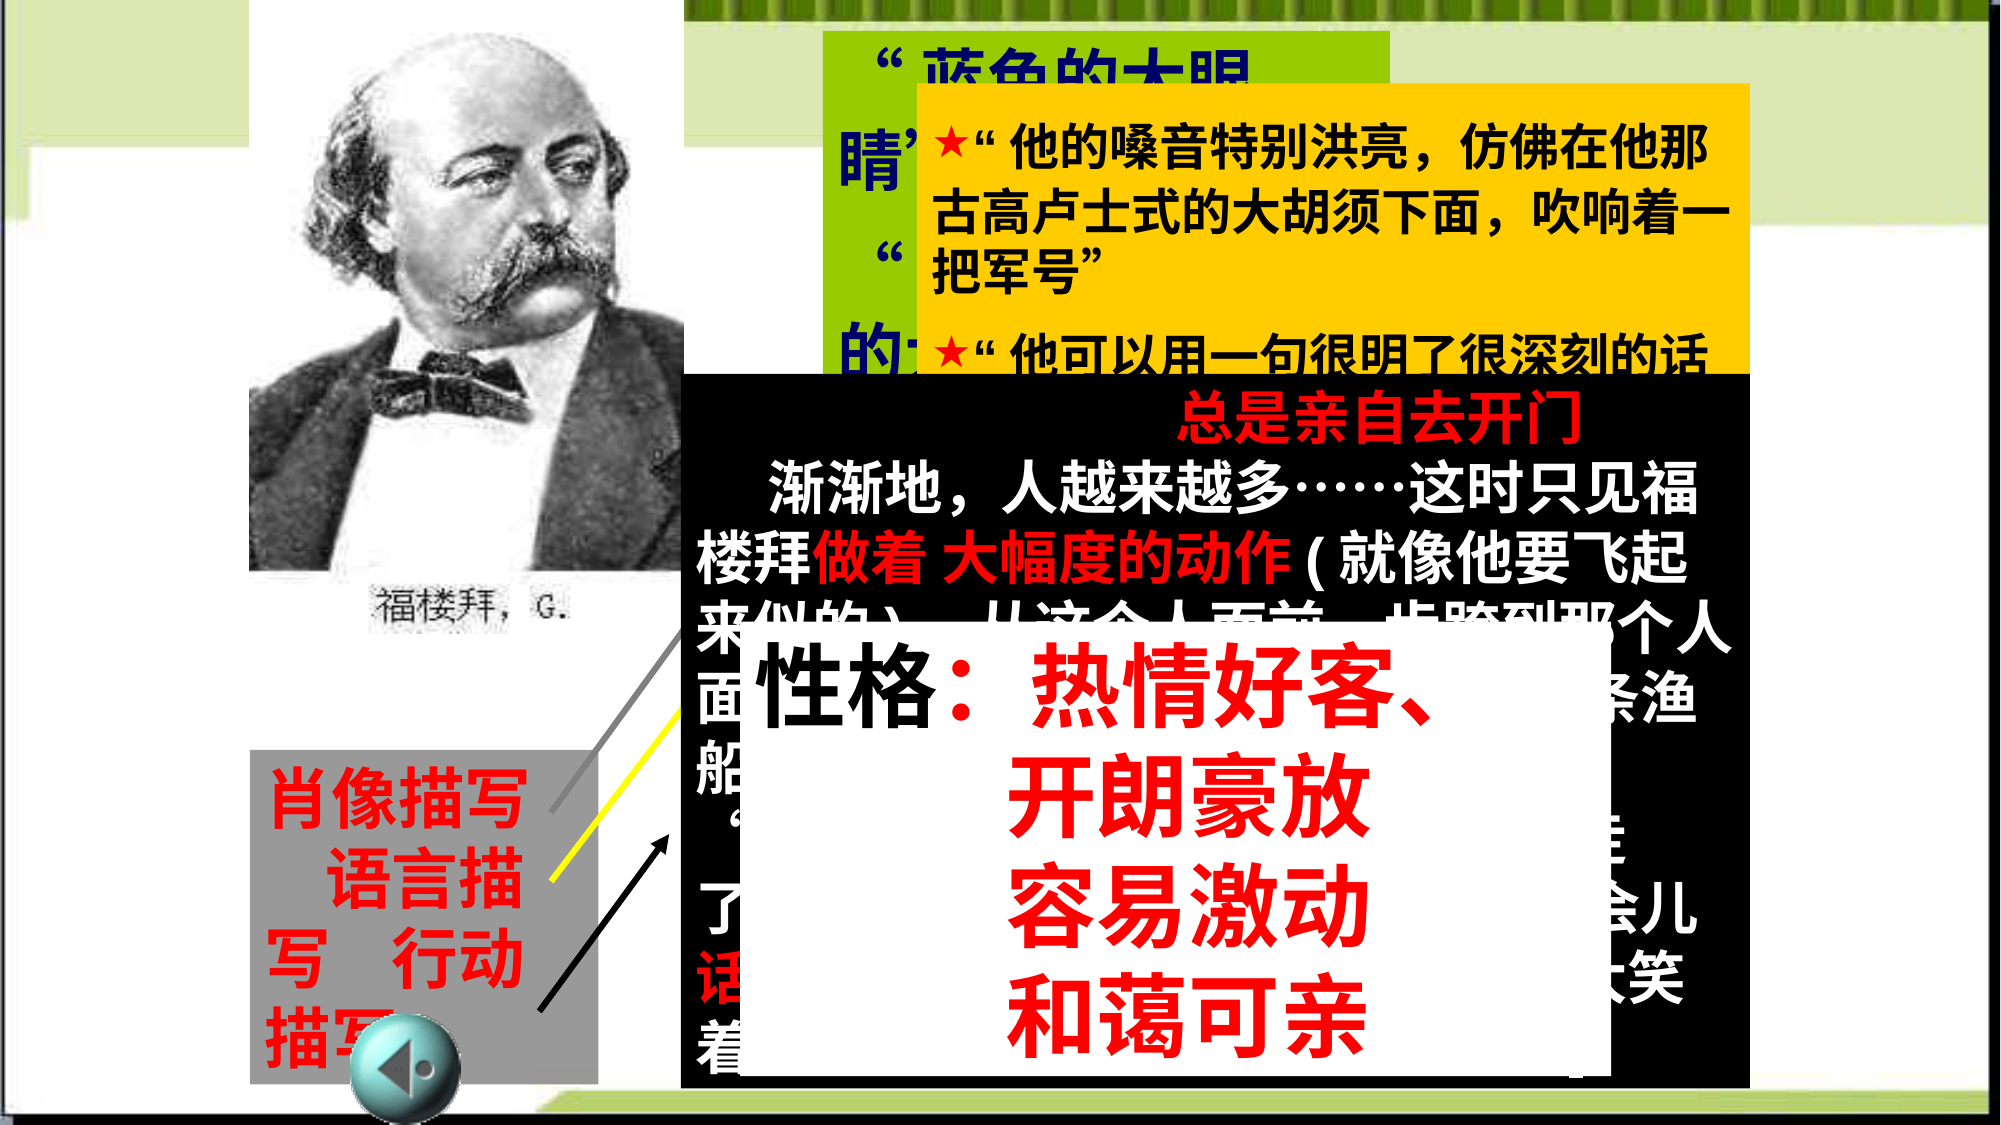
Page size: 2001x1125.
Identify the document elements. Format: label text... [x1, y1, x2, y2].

text_box 肖像描写 语言描写 行动描写 [249, 749, 599, 1085]
text_box “蓝色的大眼睛” “古高卢斗士式的大胡须” [822, 30, 1390, 373]
text_box 性格：热情好客、 开朗豪放 容易激动 和蔼可亲 [740, 621, 1612, 1077]
text_box [539, 834, 670, 1012]
text_box ٭“他的嗓音特别洪亮，仿佛在他那古高卢士式的大胡须下面，吹响着一把军号” ٭“他可以用一句很明了很深刻的话结束一场辩论；一次思想的飞跃纵观几个世纪，并从中找出两个类同的事实或两段类似的格言，再加以比较。于是，就像两块同样的石块碰到一起一样，一束启蒙的火花从他的话语里迸发出来” [917, 83, 1750, 373]
text_box “门铃一响……他总是亲自去开门。” “渐渐地，人越来越多……这时只见福楼拜做着 大幅度的动作(就像他要飞起来似的)，从这个人面前一步跨到那个人面前，带动得他衣裤鼓起 来，像一条渔船上的风帆。” “最后，他的朋友们一个个地陆续走了。他分别送到前厅，单独讲一小 会儿话，紧紧握住对方的手，再热情地大笑着用手拍打几下对方的肩头……” [680, 373, 1750, 1089]
picture [0, 0, 2001, 1125]
